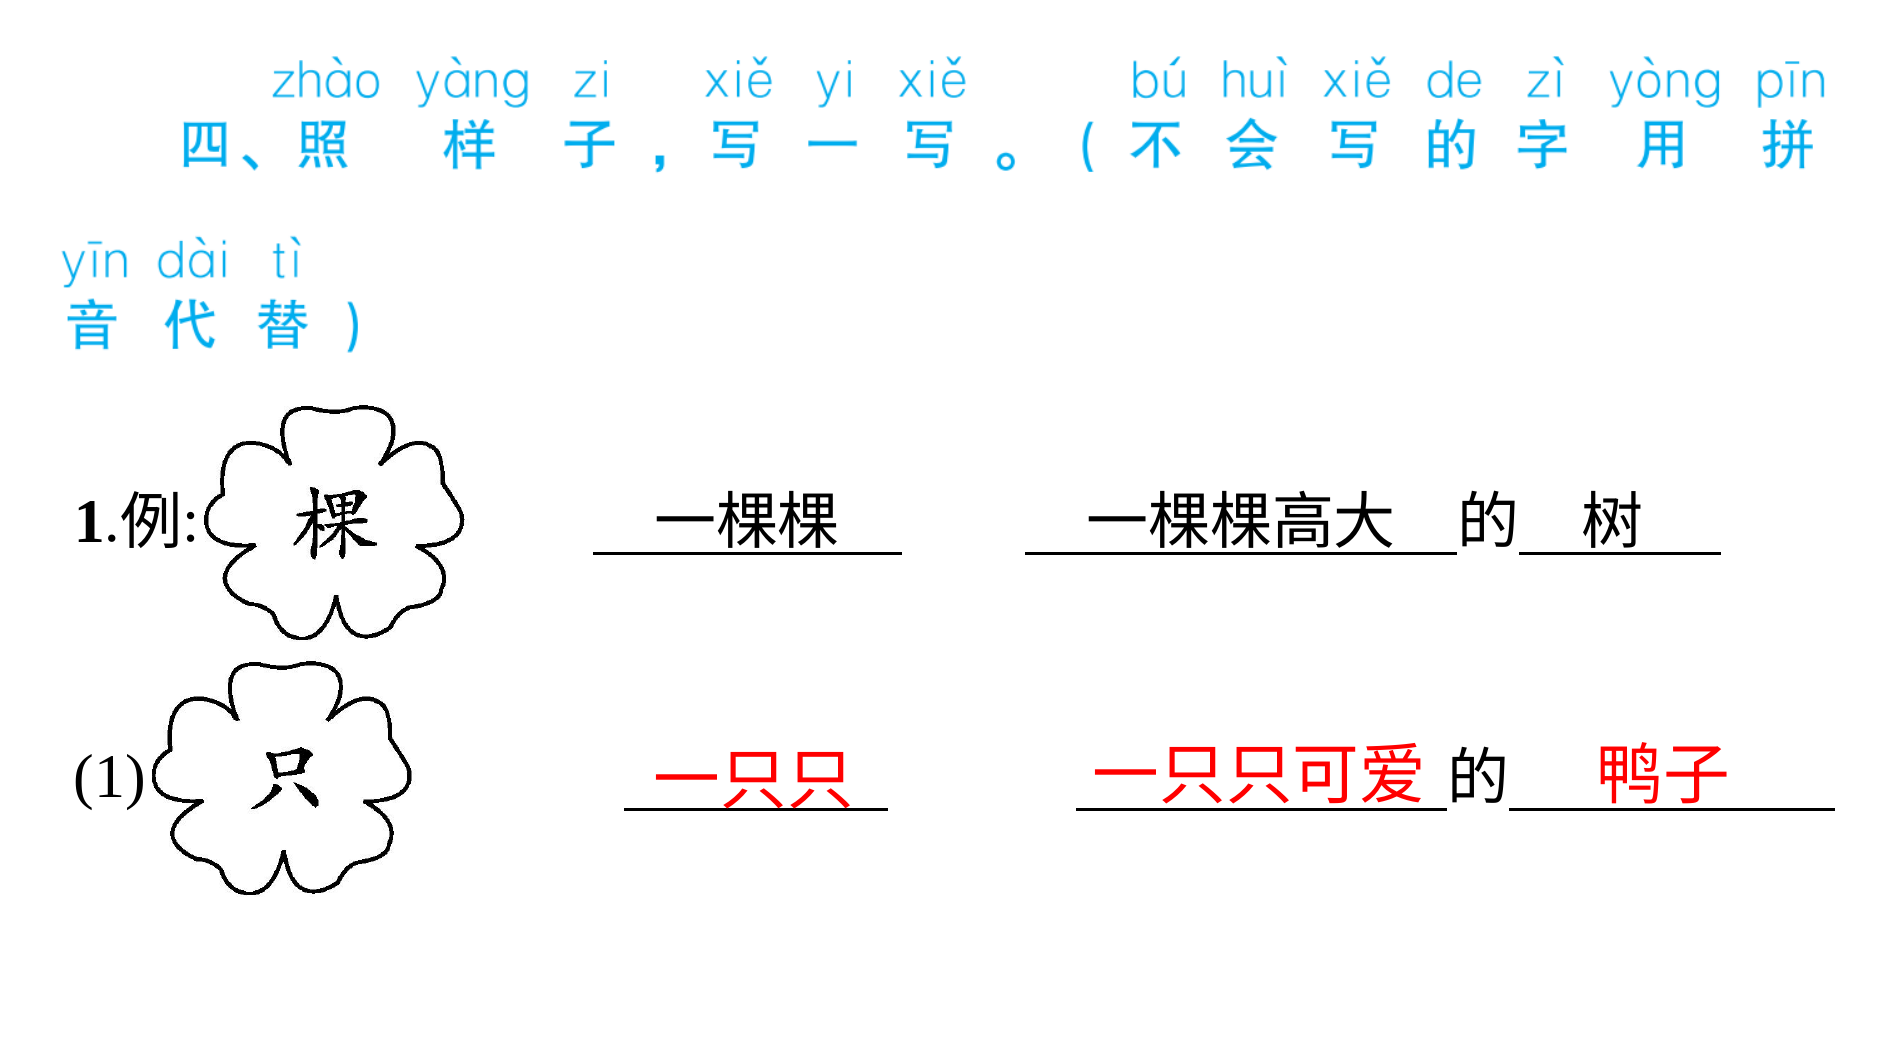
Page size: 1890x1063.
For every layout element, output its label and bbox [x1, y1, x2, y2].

text_box [73, 392, 1847, 904]
picture [59, 49, 1833, 354]
